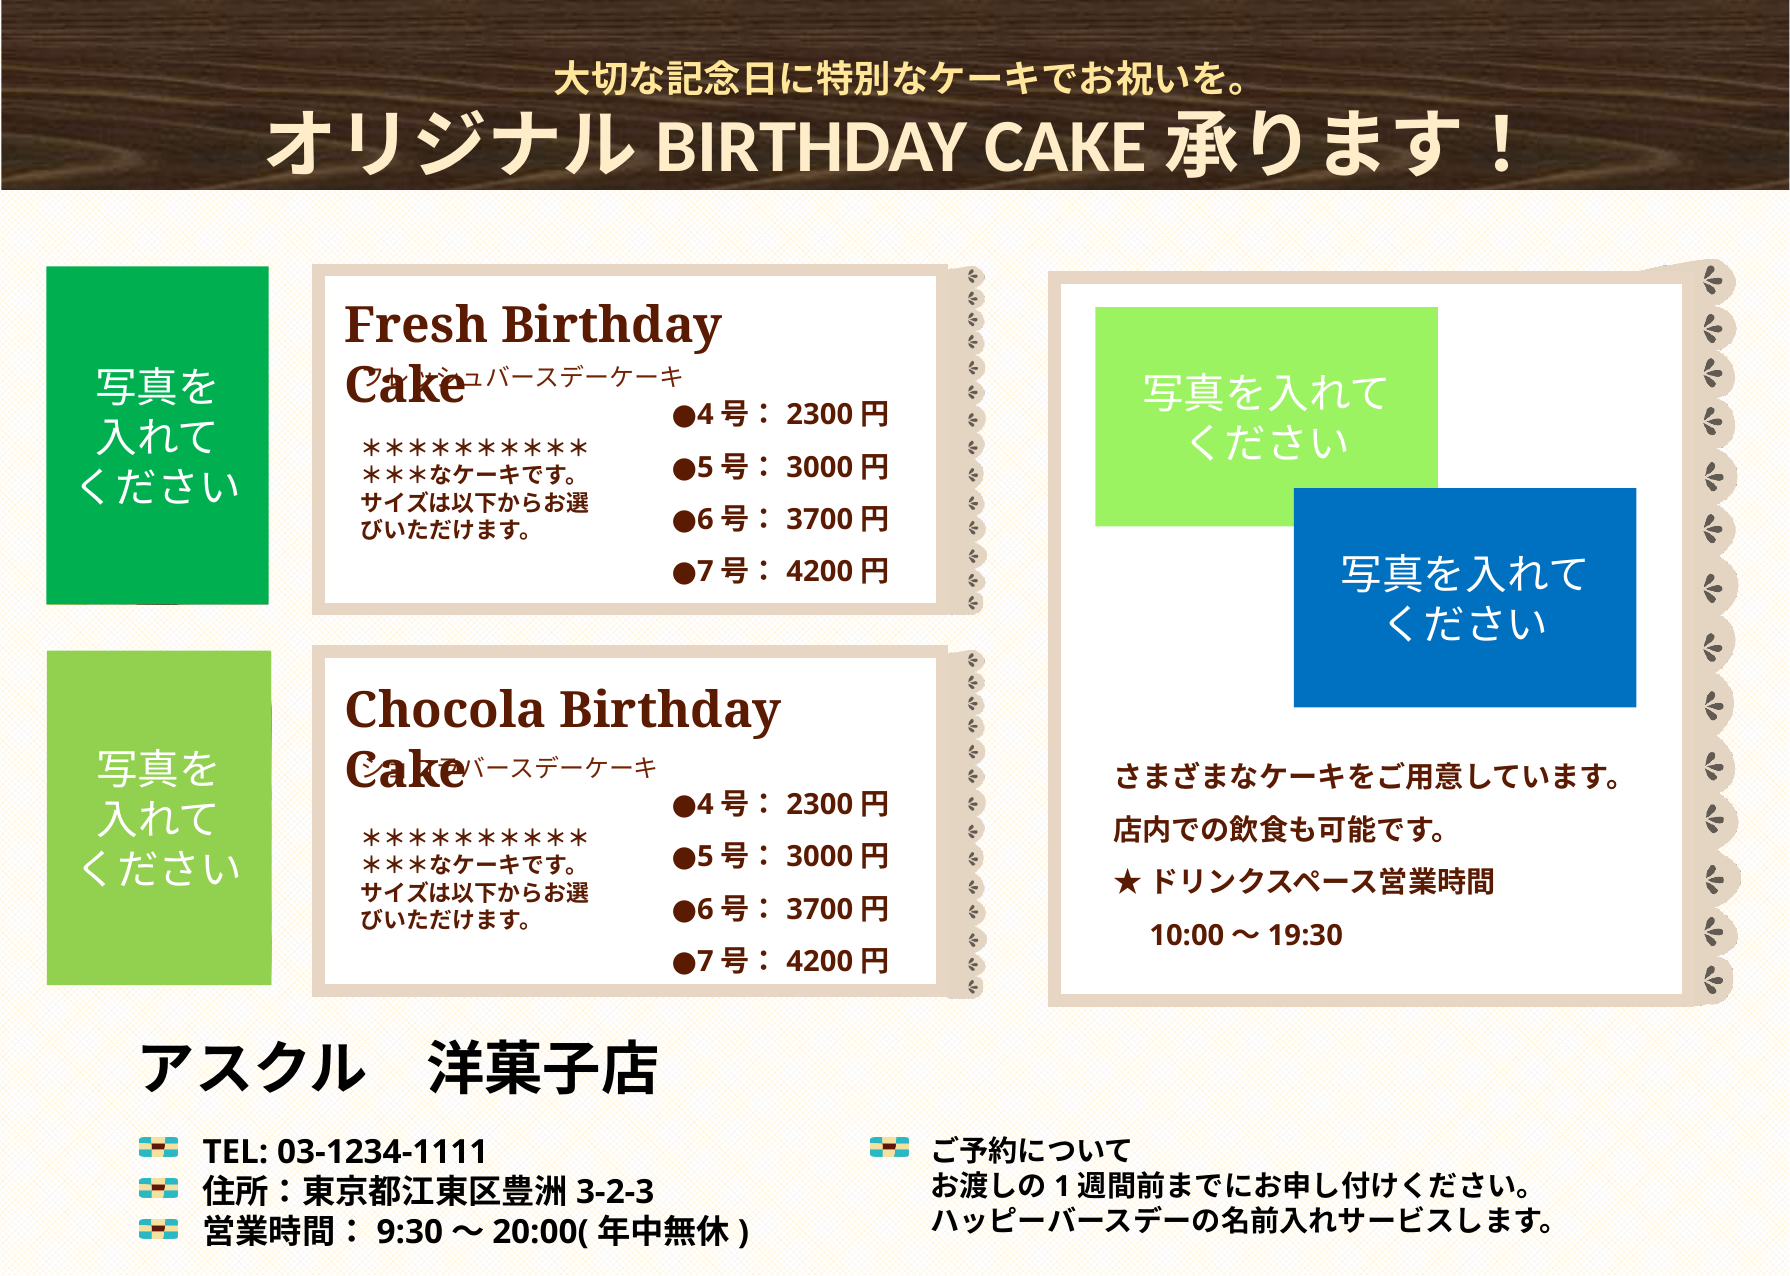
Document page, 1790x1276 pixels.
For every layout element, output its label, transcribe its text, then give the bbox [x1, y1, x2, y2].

text_box ご予約について お渡しの1週間前までにお申し付けください。 ハッピーバースデーの名前入れサービスします。 [886, 1124, 1731, 1245]
picture [901, 266, 987, 615]
picture [1, 0, 1790, 190]
picture [139, 1178, 178, 1198]
text_box ●4号：2300円 ●5号：3000円 ●6号：3700円 ●7号：4200円 [656, 370, 901, 596]
text_box ＊＊＊＊＊＊＊＊＊＊＊＊＊なケーキです。 サイズは以下からお選びいただけます。 [346, 426, 614, 551]
text_box [318, 269, 901, 610]
text_box ●4号：2300円 ●5号：3000円 ●6号：3700円 ●7号：4200円 [656, 760, 901, 985]
text_box Fresh Birthday Cake [330, 284, 851, 420]
text_box アスクル 洋菓子店 [122, 1023, 675, 1109]
text_box [318, 650, 901, 992]
picture [49, 652, 272, 985]
picture [869, 1137, 909, 1157]
picture [139, 1137, 178, 1157]
text_box 写真を 入れて ください [46, 266, 269, 605]
picture [1571, 259, 1741, 1006]
text_box オリジナルBIRTHDAY CAKE承ります！ [247, 89, 1555, 194]
text_box 写真を入れて ください [1095, 306, 1438, 527]
text_box [1053, 277, 1571, 1002]
picture [901, 650, 987, 999]
text_box Chocola Birthday Cake [330, 669, 901, 805]
text_box 写真を 入れて ください [46, 650, 271, 986]
text_box ＊＊＊＊＊＊＊＊＊＊＊＊＊なケーキです。 サイズは以下からお選びいただけます。 [346, 815, 614, 941]
picture [139, 1219, 178, 1239]
text_box TEL: 03-1234-1111 住所：東京都江東区豊洲3-2-3 営業時間：9:30～20:00(年中無休) [187, 1122, 892, 1258]
picture [47, 273, 268, 605]
text_box 写真を入れて ください [1293, 488, 1571, 708]
text_box さまざまなケーキをご用意しています。 店内での飲食も可能です。 ★ドリンクスペース営業時間 10:00～19:30 [1098, 733, 1571, 959]
text_box 大切な記念日に特別なケーキでお祝いを。 [538, 48, 1281, 108]
